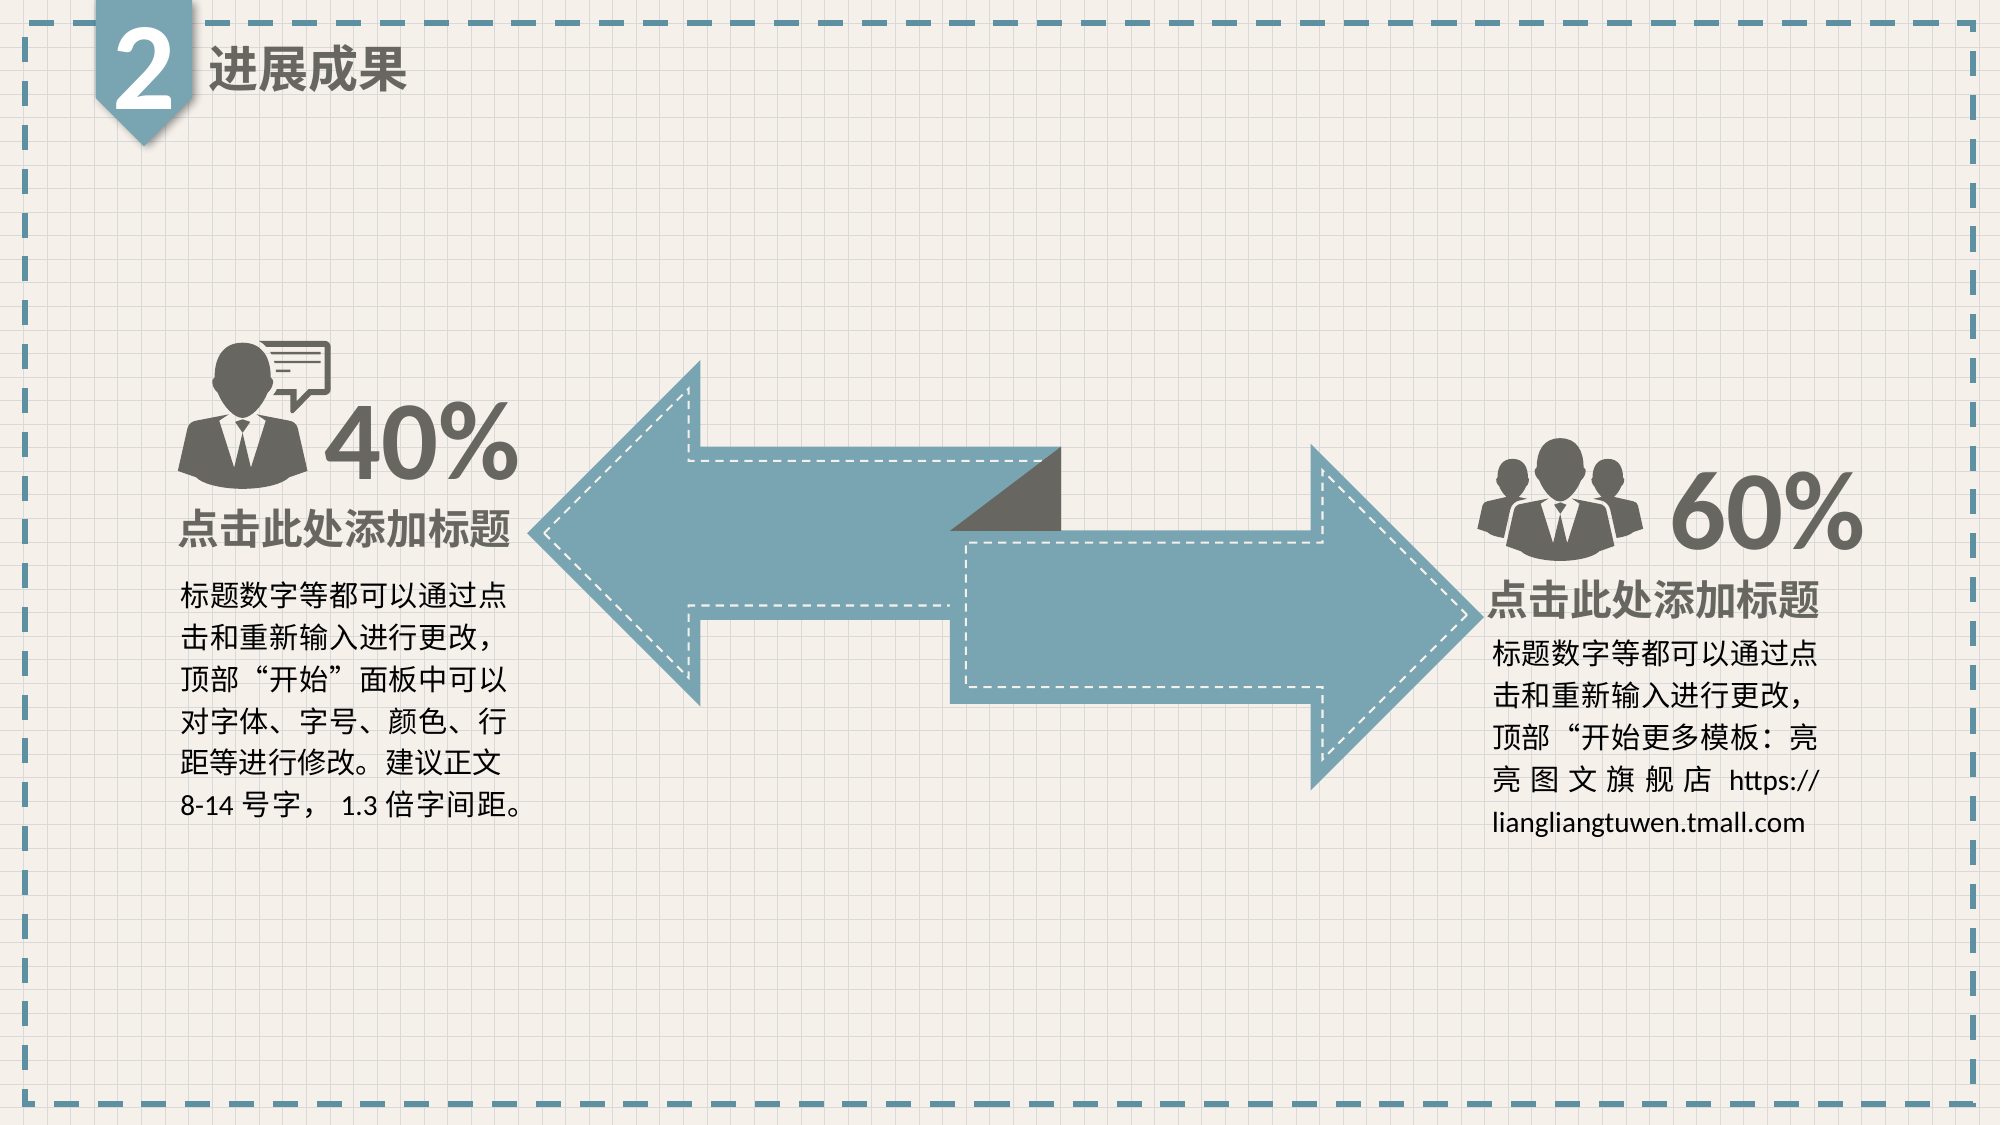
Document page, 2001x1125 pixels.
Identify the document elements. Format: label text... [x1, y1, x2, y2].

text_box 40% [310, 360, 526, 495]
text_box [1477, 438, 1644, 561]
text_box 标题数字等都可以通过点击和重新输入进行更改，顶部“开始更多模板：亮亮图文旗舰店https://liangliangtuwen.tmall.com [1477, 621, 1835, 846]
text_box 60% [1654, 429, 1881, 580]
text_box 2 [97, 0, 191, 142]
text_box 标题数字等都可以通过点击和重新输入进行更改，顶部“开始”面板中可以对字体、字号、颜色、行距等进行修改。建议正文8-14号字，1.3倍字间距。 [165, 562, 523, 830]
text_box 点击此处添加标题 [1484, 566, 1836, 632]
text_box 点击此处添加标题 [162, 495, 526, 560]
text_box 进展成果 [200, 30, 424, 105]
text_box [526, 359, 1484, 791]
text_box [138, 142, 150, 148]
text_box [177, 340, 331, 489]
